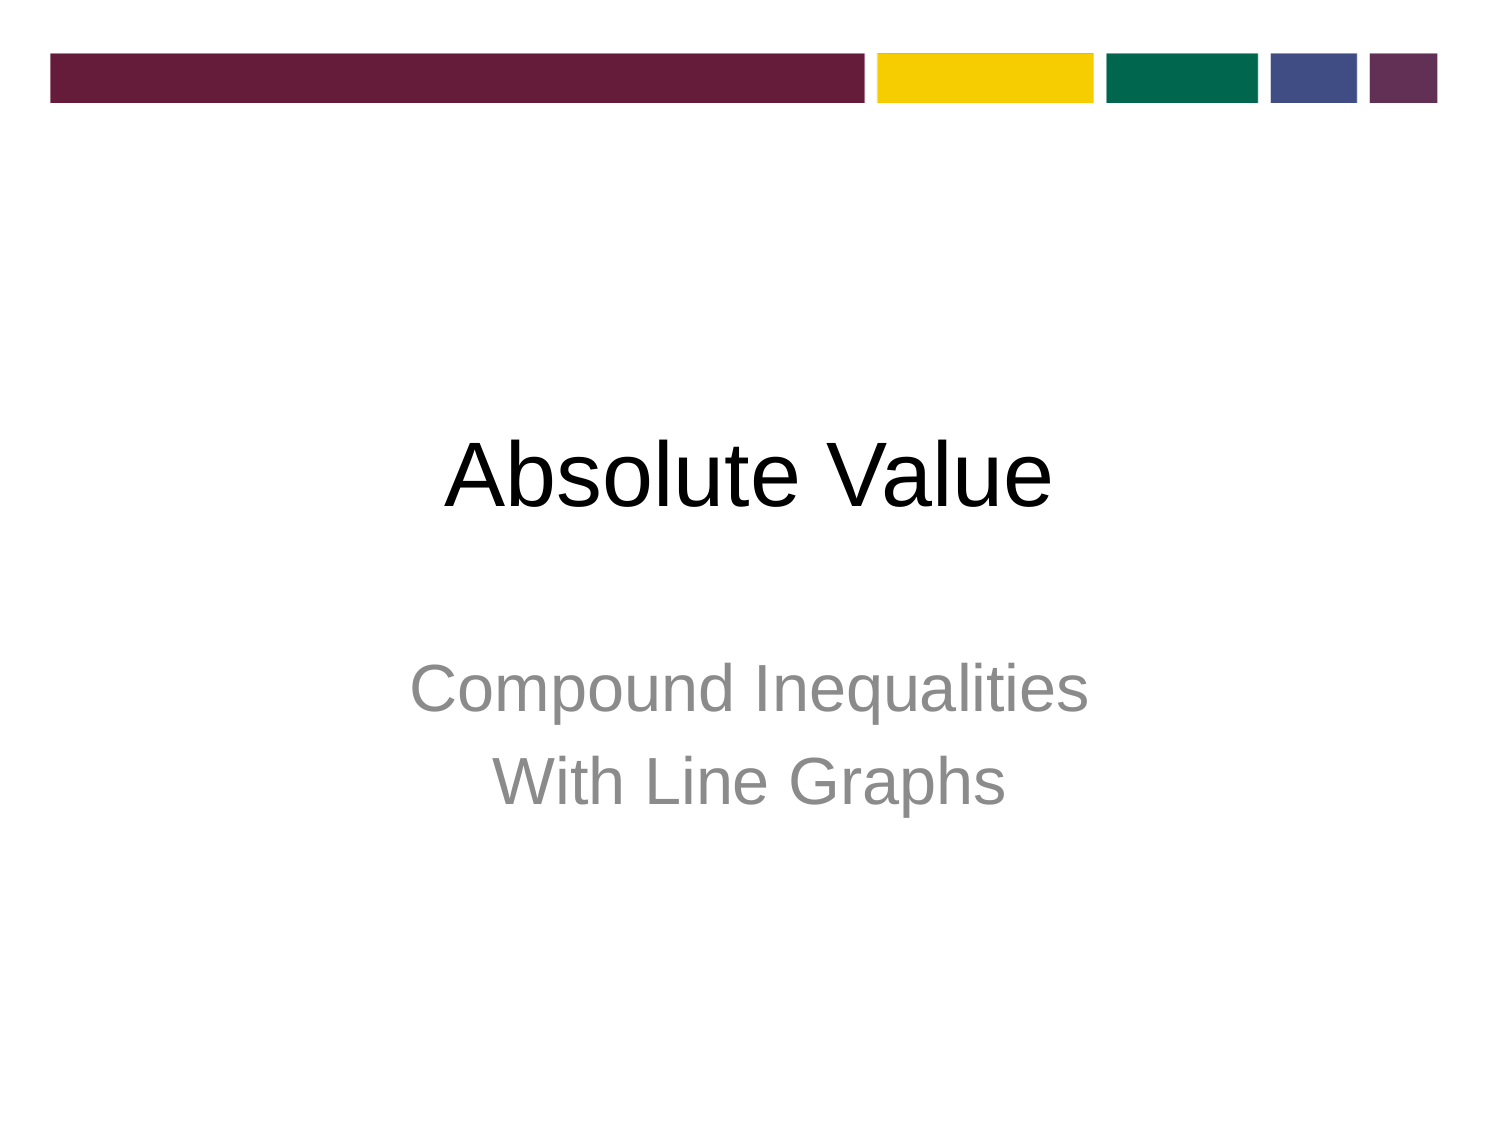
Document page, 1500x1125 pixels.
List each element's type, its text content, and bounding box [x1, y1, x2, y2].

subtitle Compound Inequalities With Line Graphs [224, 637, 1276, 926]
picture [37, 37, 1438, 103]
title Absolute Value [112, 349, 1388, 591]
